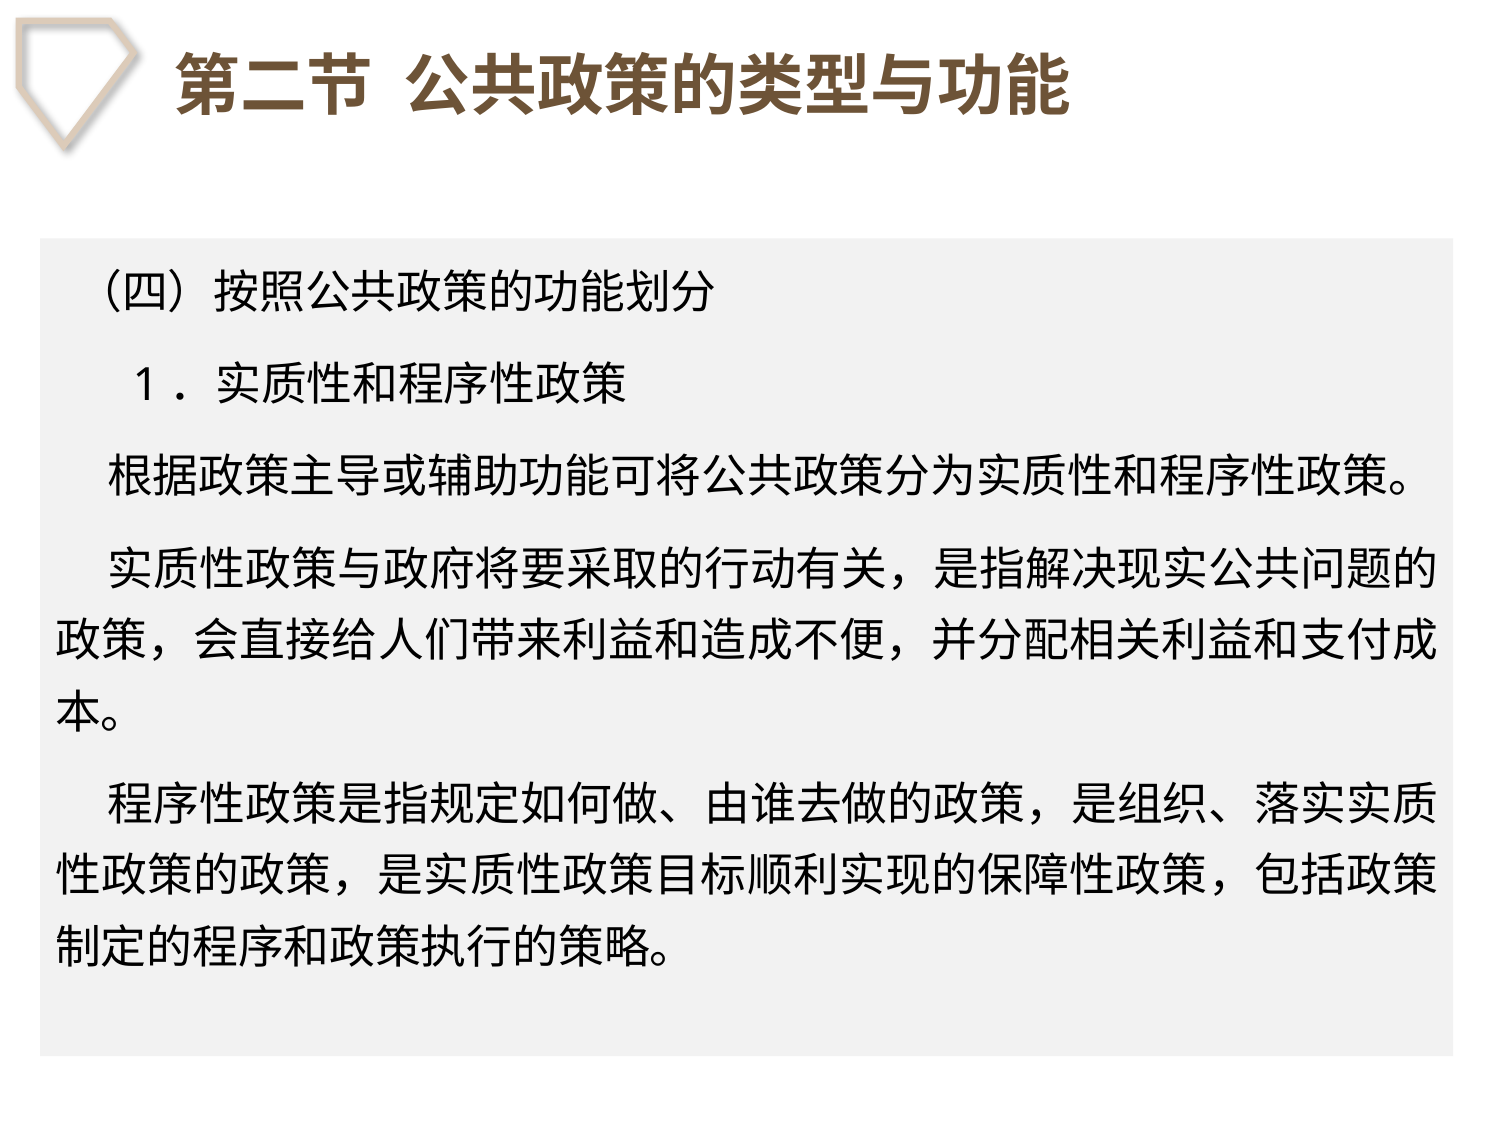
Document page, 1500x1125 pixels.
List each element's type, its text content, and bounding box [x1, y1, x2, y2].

list （四）按照公共政策的功能划分 1．实质性和程序性政策 根据政策主导或辅助功能可将公共政策分为实质性和程序性政策。 实质性政策与政府将要采取的行动有关，是指解决现实公共问题的政策，会直接给人们带来利益和造成不便，并分配相关利益和支付成本。 程序性政策是指规定如何做、由谁去做的政策，是组织、落实实质性政策的政策，是实质性政策目标顺利实现的保障性政策，包括政策制定的程序和政策执行的策略。 [40, 238, 1454, 1057]
title 第二节 公共政策的类型与功能 [158, 18, 1456, 159]
